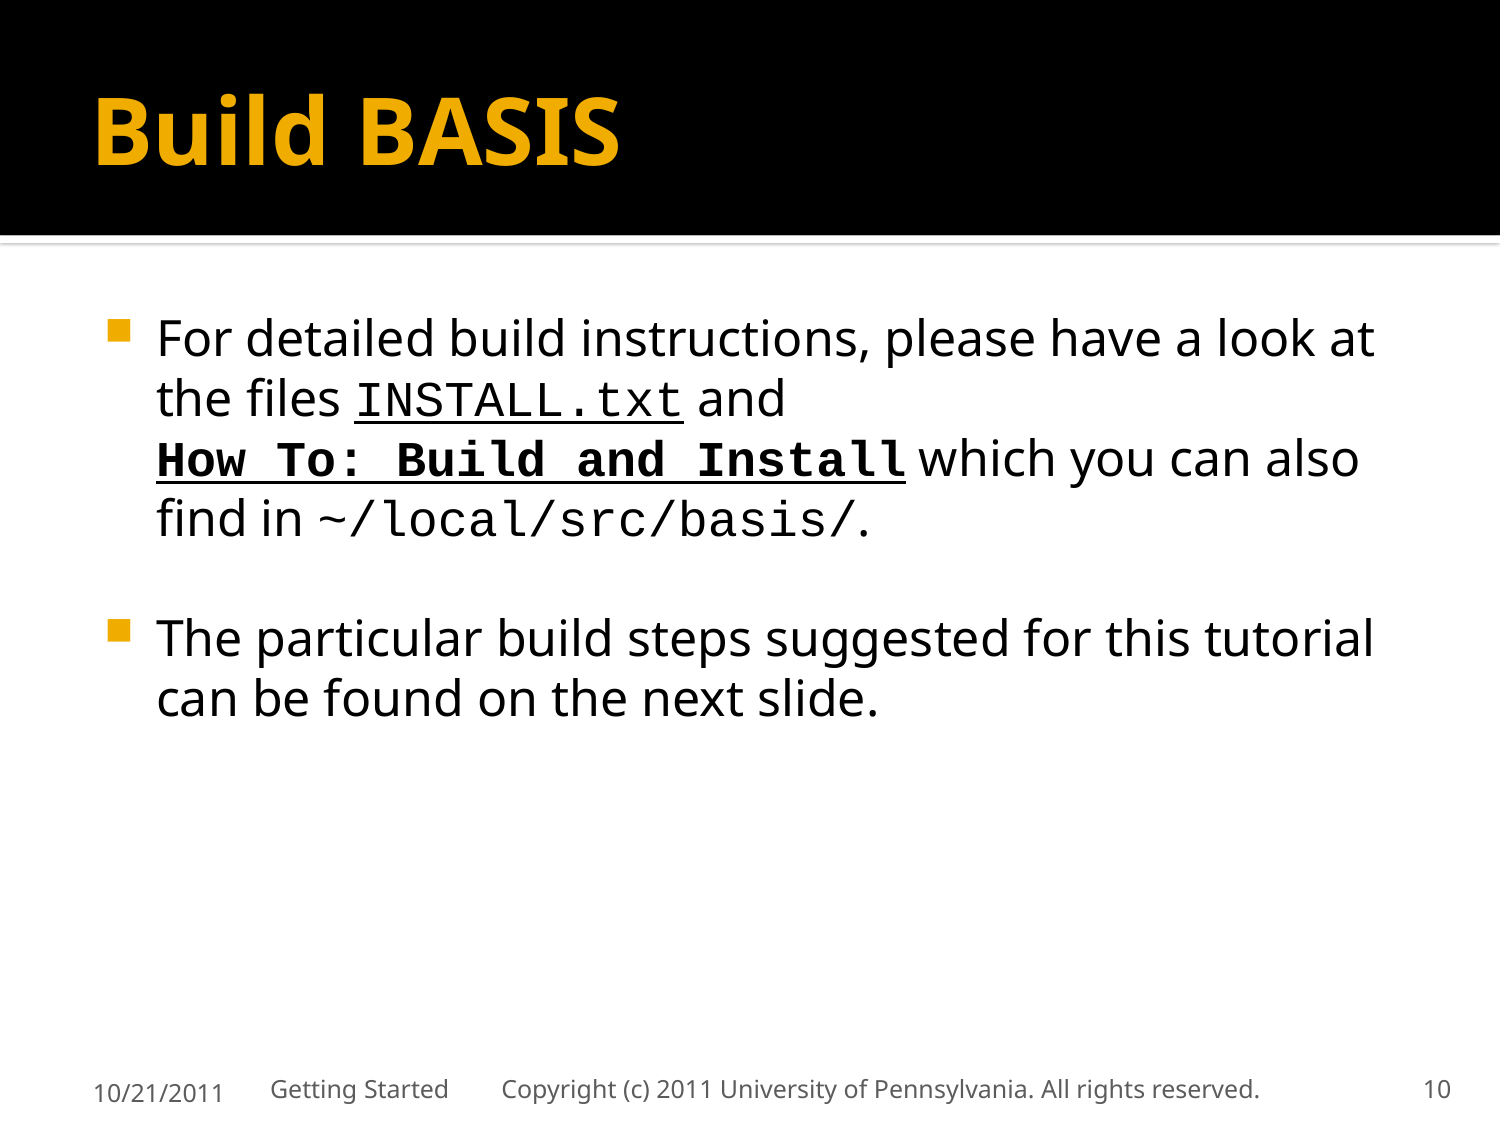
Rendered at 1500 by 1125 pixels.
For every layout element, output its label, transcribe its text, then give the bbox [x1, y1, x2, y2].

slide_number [75, 1062, 238, 1108]
slide_number 10 [1345, 1062, 1467, 1108]
list For detailed build instructions, please have a look at the files INSTALL.txt and How To: Build and Install which you can also find in ~/local/src/basis/. The particular build steps suggested for this tutorial can be found on the next slide. [75, 291, 1425, 1050]
title Build BASIS [75, 25, 1425, 231]
footer Getting Started Copyright (c) 2011 University of Pennsylvania. All rights reserved. [262, 1062, 1337, 1108]
